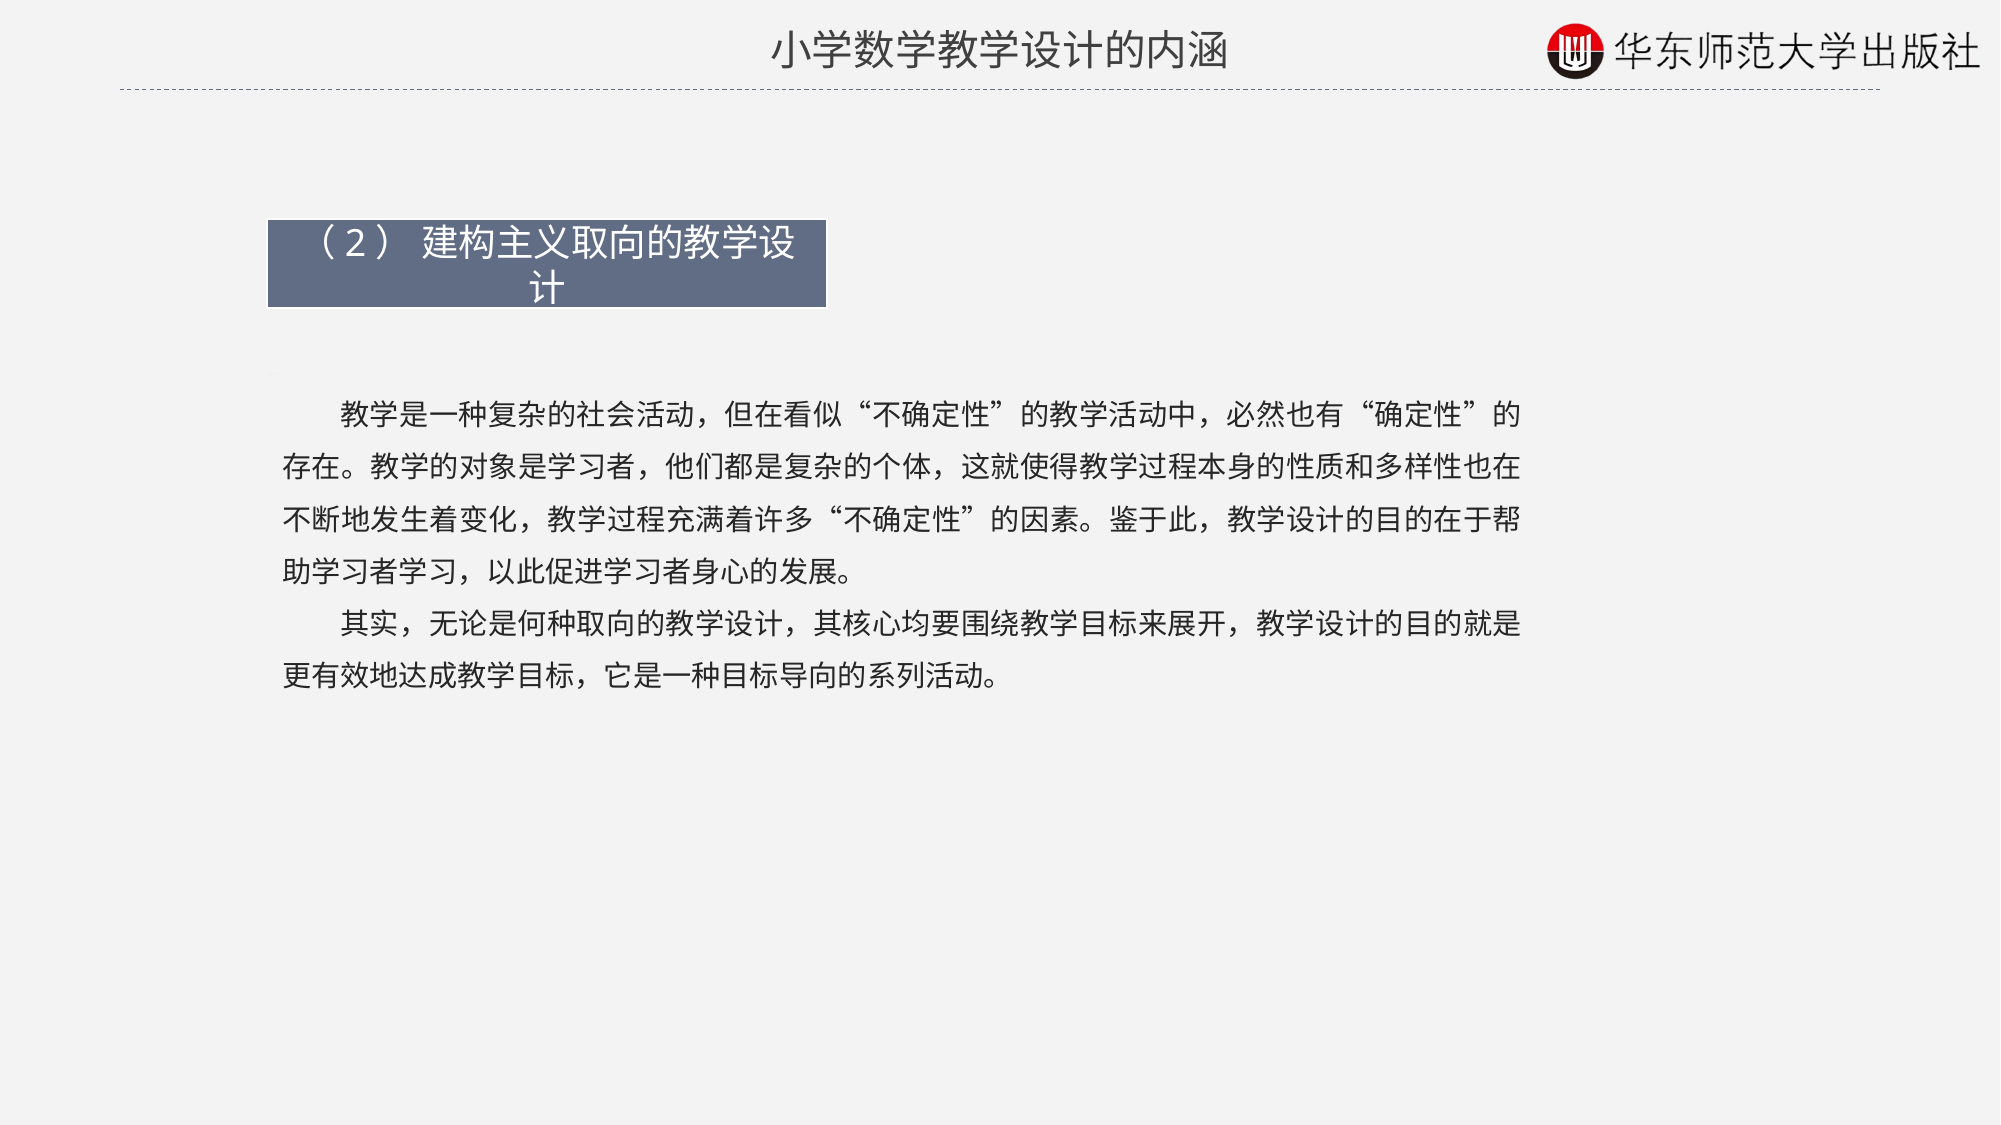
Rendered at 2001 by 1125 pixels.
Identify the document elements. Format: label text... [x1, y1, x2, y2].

text_box （2） 建构主义取向的教学设计 [266, 218, 828, 309]
text_box 小学数学教学设计的内涵 [680, 23, 1320, 74]
text_box 教学是一种复杂的社会活动，但在看似“不确定性”的教学活动中，必然也有“确定性”的存在。教学的对象是学习者，他们都是复杂的个体，这就使得教学过程本身的性质和多样性也在不断地发生着变化，教学过程充满着许多“不确定性”的因素。鉴于此，教学设计的目的在于帮助学习者学习，以此促进学习者身心的发展。 其实，无论是何种取向的教学设计，其核心均要围绕教学目标来展开，教学设计的目的就是更有效地达成教学目标，它是一种目标导向的系列活动。 [267, 372, 1537, 700]
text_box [1536, 13, 1989, 83]
